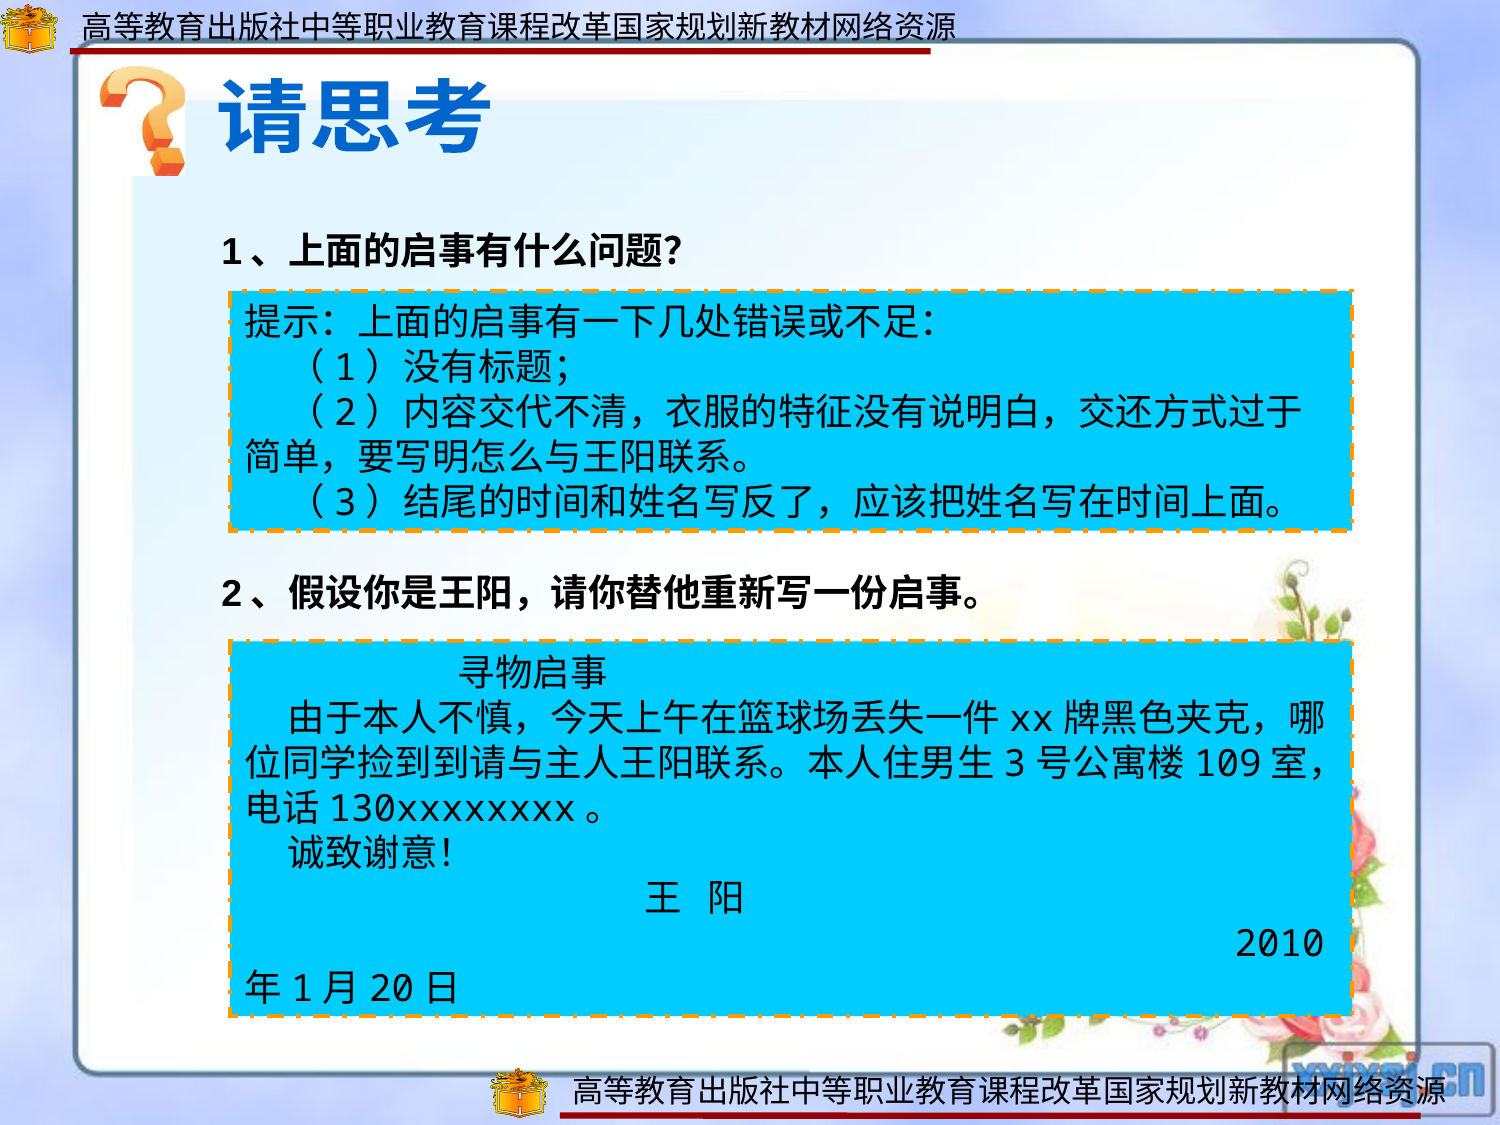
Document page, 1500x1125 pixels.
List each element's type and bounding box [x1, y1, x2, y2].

text_box [489, 1064, 1500, 1118]
picture [0, 0, 1500, 1125]
text_box [0, 0, 1010, 54]
